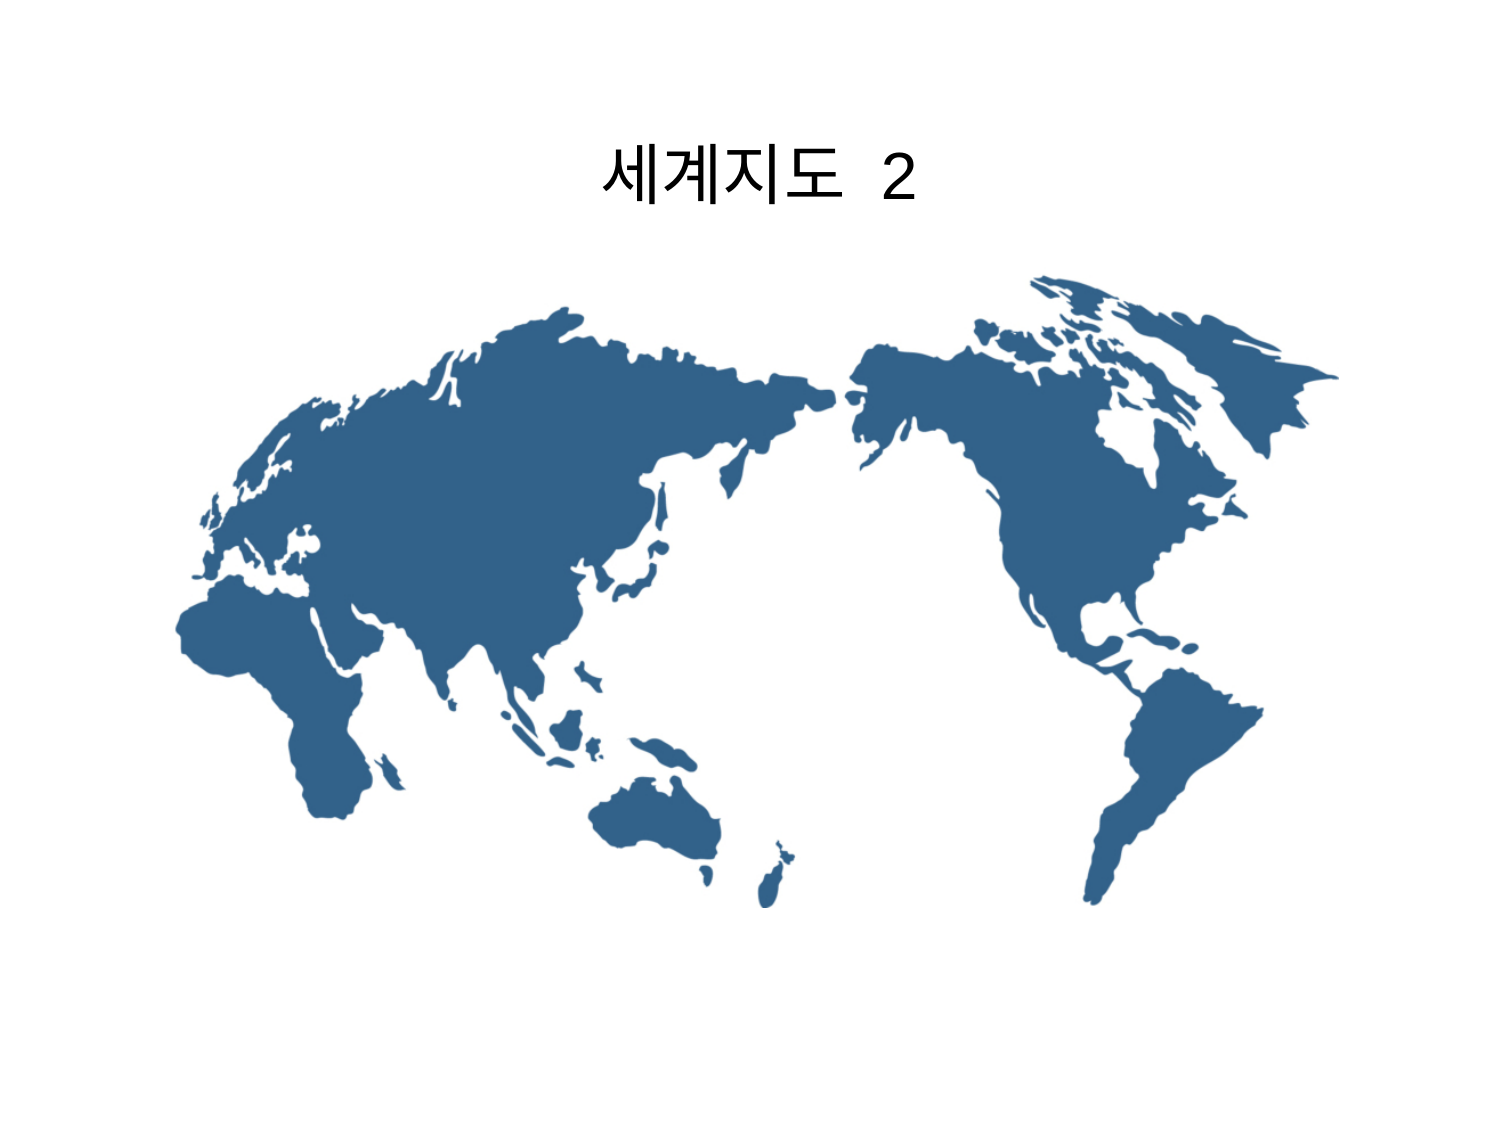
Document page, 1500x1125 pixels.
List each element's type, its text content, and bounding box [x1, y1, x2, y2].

text_box 세계지도 2 [419, 125, 1105, 221]
picture [170, 266, 1339, 908]
